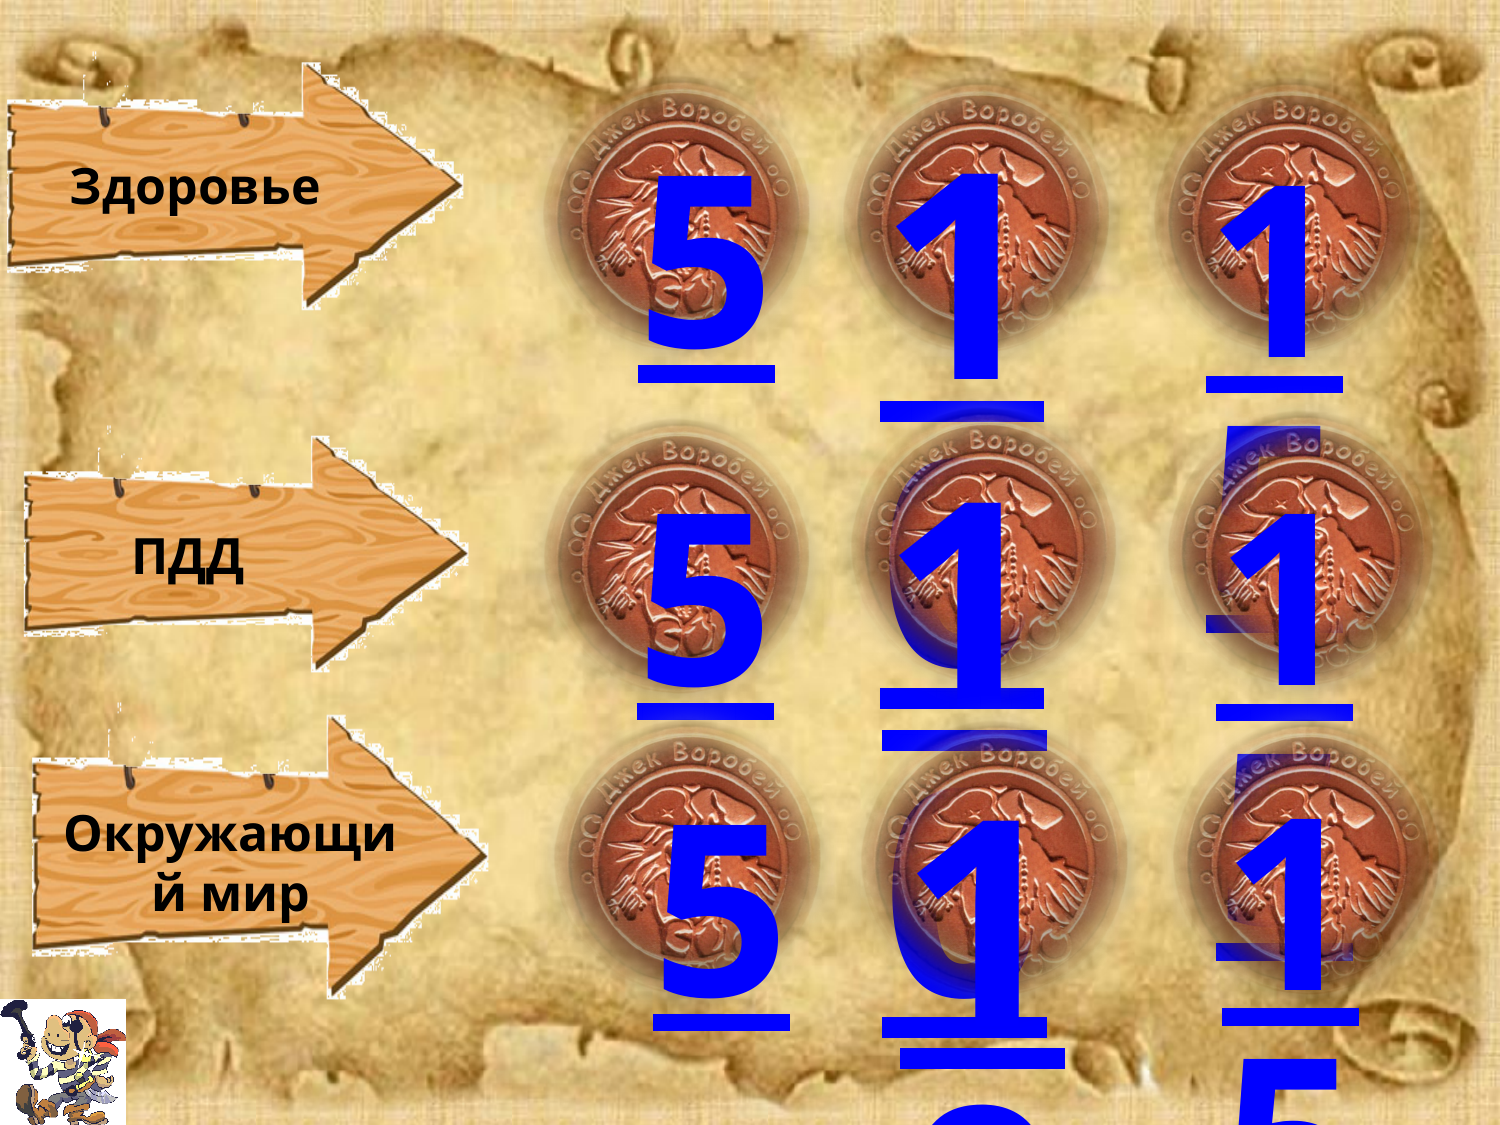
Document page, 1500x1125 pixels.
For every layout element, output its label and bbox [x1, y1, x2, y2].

text_box [1117, 38, 1461, 369]
text_box [507, 378, 808, 744]
text_box [0, 30, 467, 315]
text_box [1136, 680, 1480, 1050]
text_box [17, 405, 487, 678]
text_box [824, 681, 1168, 1096]
text_box [813, 367, 1158, 778]
text_box [1130, 371, 1474, 745]
text_box [25, 677, 493, 1005]
text_box [806, 38, 1116, 376]
picture [0, 0, 1500, 1125]
text_box [506, 35, 850, 378]
text_box [517, 680, 819, 1055]
